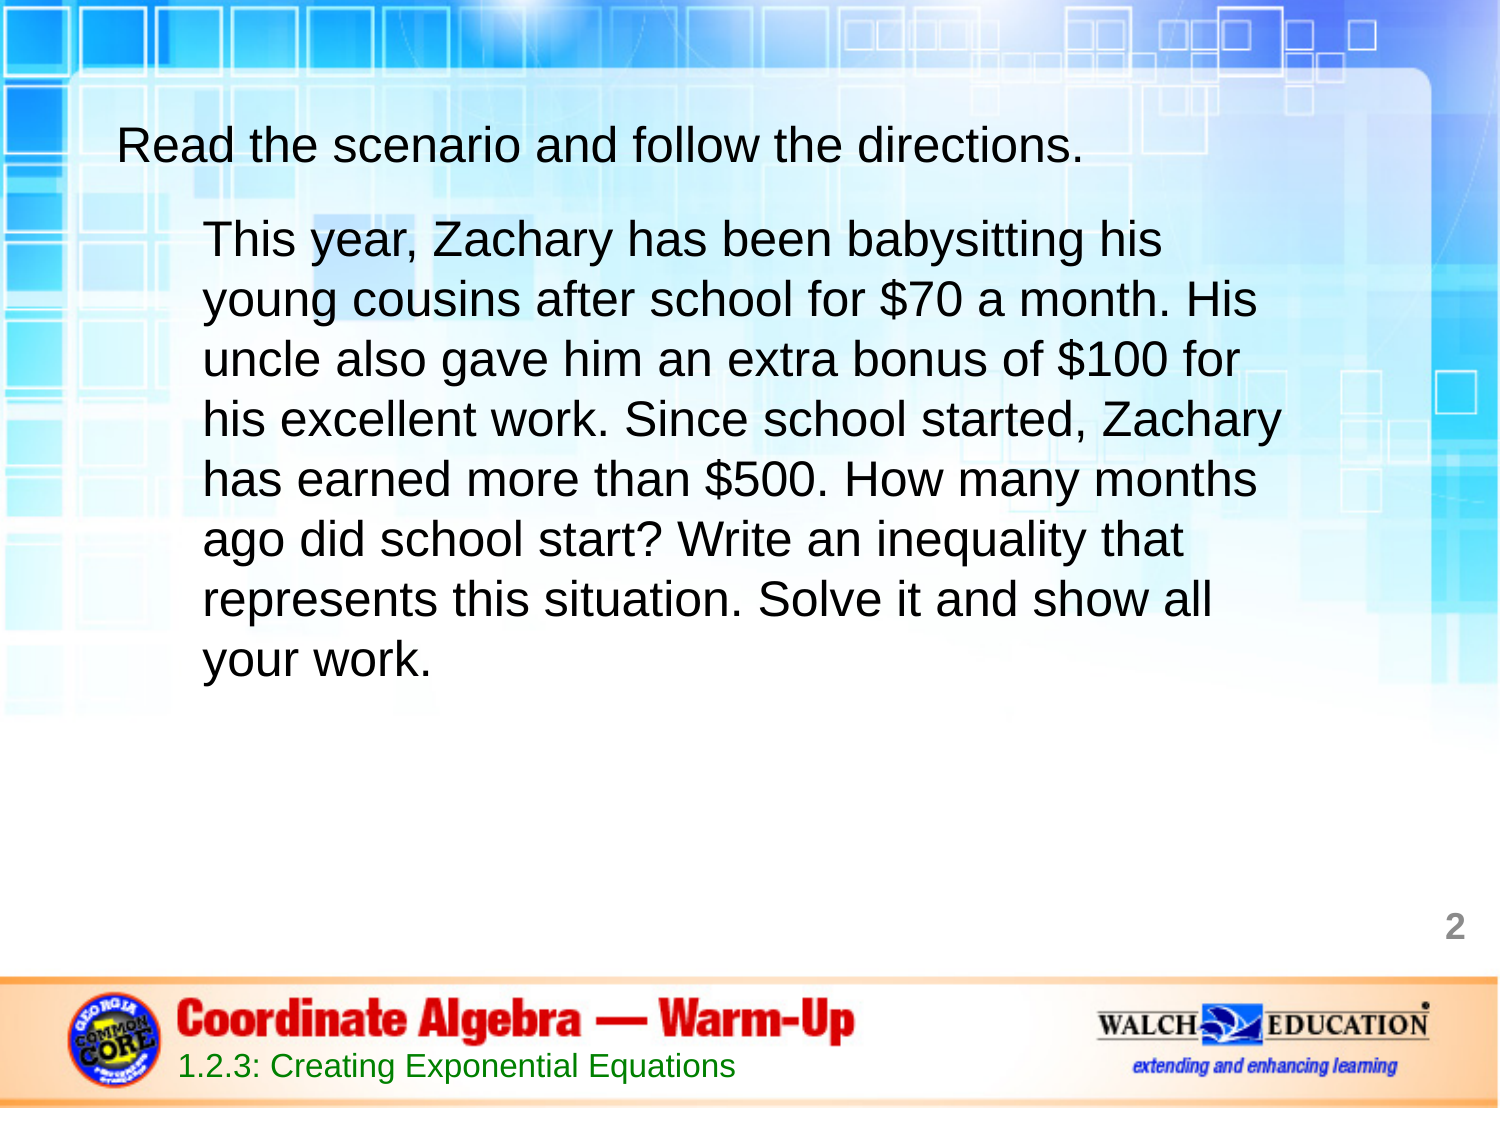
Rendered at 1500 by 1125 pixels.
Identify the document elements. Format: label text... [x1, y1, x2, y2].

picture [0, 0, 1500, 1108]
slide_number 2 [1361, 901, 1481, 949]
text_box Read the scenario and follow the directions. [101, 105, 1394, 184]
text_box This year, Zachary has been babysitting his young cousins after school for $70 a month. His uncle also gave him an extra bonus of $100 for his excellent work. Since school started, Zachary has earned more than $500. How many months ago did school start? Write an inequality that represents this situation. Solve it and show all your work. [187, 198, 1307, 694]
list 1.2.3: Creating Exponential Equations [162, 1036, 1070, 1080]
